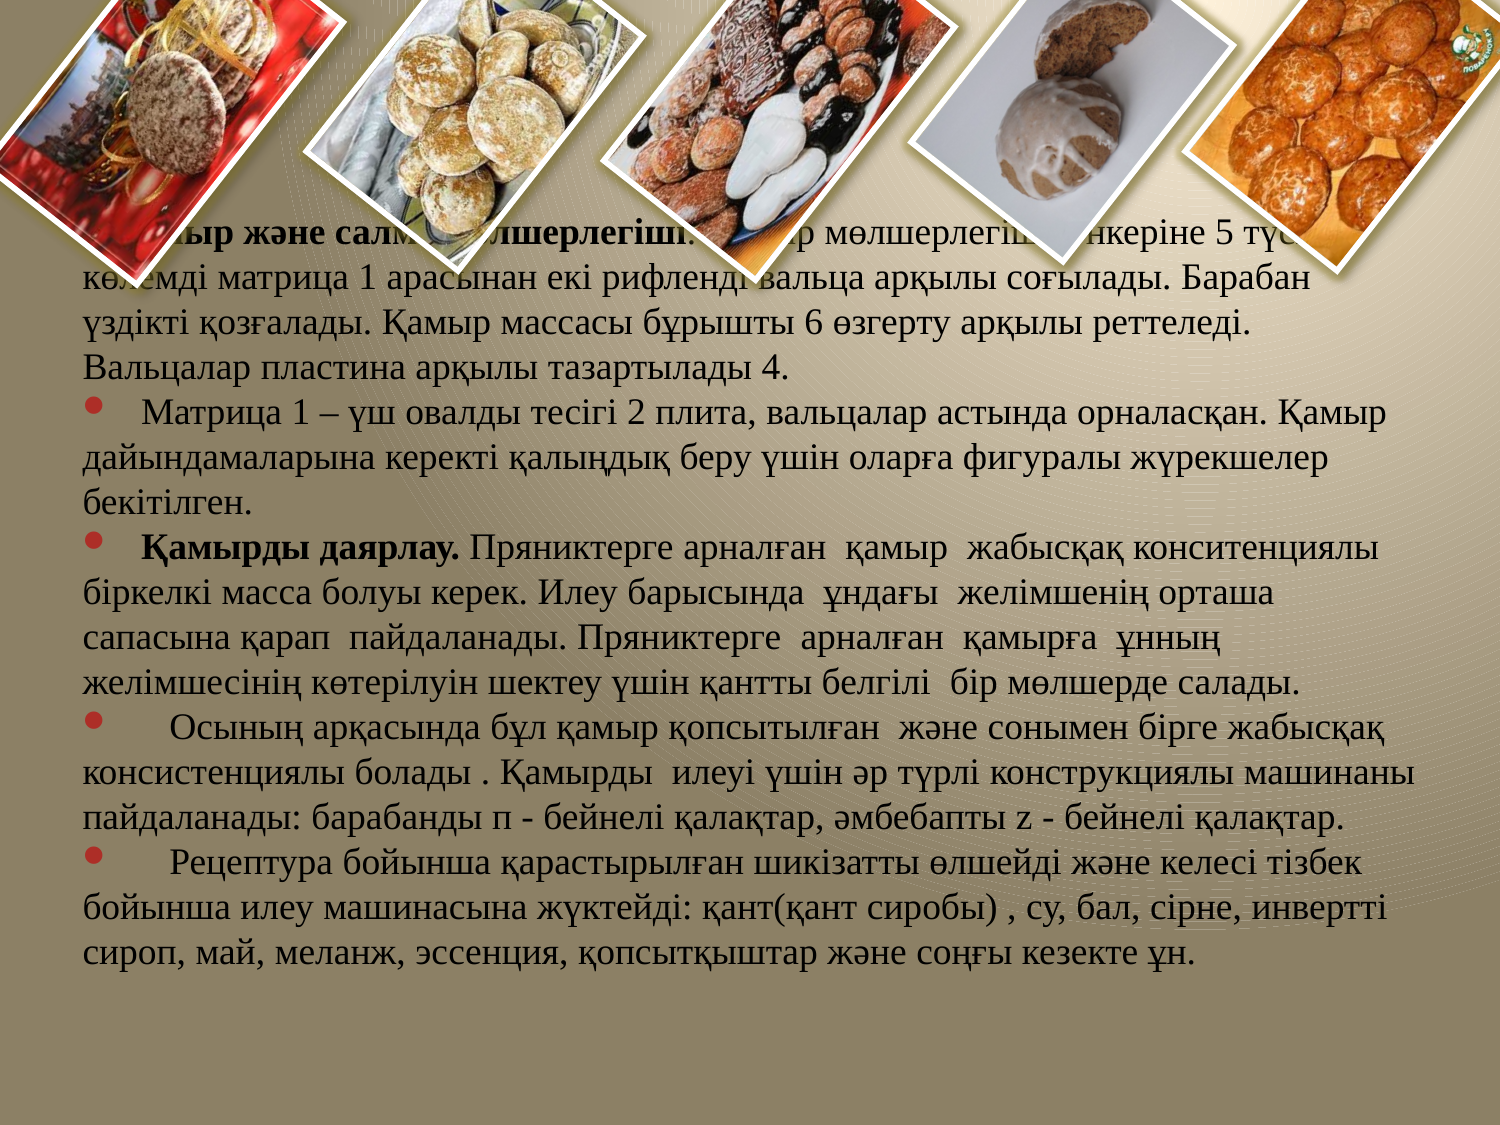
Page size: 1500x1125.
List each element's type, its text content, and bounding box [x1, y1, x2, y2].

picture [0, 0, 1500, 279]
list Қамыр және салма мөлшерлегіші. Қамыр мөлшерлегіш бункеріне 5 түсіп, көлемді матрица 1 арасынан екі рифленді вальца арқылы соғылады. Барабан үздікті қозғалады. Қамыр массасы бұрышты 6 өзгерту арқылы реттеледі. Вальцалар пластина арқылы тазартылады 4. Матрица 1 – үш овалды тесігі 2 плита, вальцалар астында орналасқан. Қамыр дайындамаларына керекті қалыңдық беру үшін оларға фигуралы жүрекшелер бекітілген. Қамырды даярлау. Пряниктерге арналған қамыр жабысқақ конситенциялы біркелкі масса болуы керек. Илеу барысында ұндағы желімшенің орташа сапасына қарап пайдаланады. Пряниктерге арналған қамырға ұнның желімшесінің көтерілуін шектеу үшін қантты белгілі бір мөлшерде салады. Осының арқасында бұл қамыр қопсытылған және сонымен бірге жабысқақ консистенциялы болады . Қамырды илеуi үшiн әр түрлi конструкциялы машинаны пайдаланады: барабанды п - бейнелi қалақтар, әмбебапты z - бейнелi қалақтар. Рецептура бойынша қарастырылған шикізатты өлшейді және келесі тізбек бойынша илеу машинасына жүктейдi: қант(қант сиробы) , су, бал, сірне, инвертті сироп, май, меланж, эссенция, қопсытқыштар және соңғы кезекте ұн. [75, 199, 1425, 1005]
